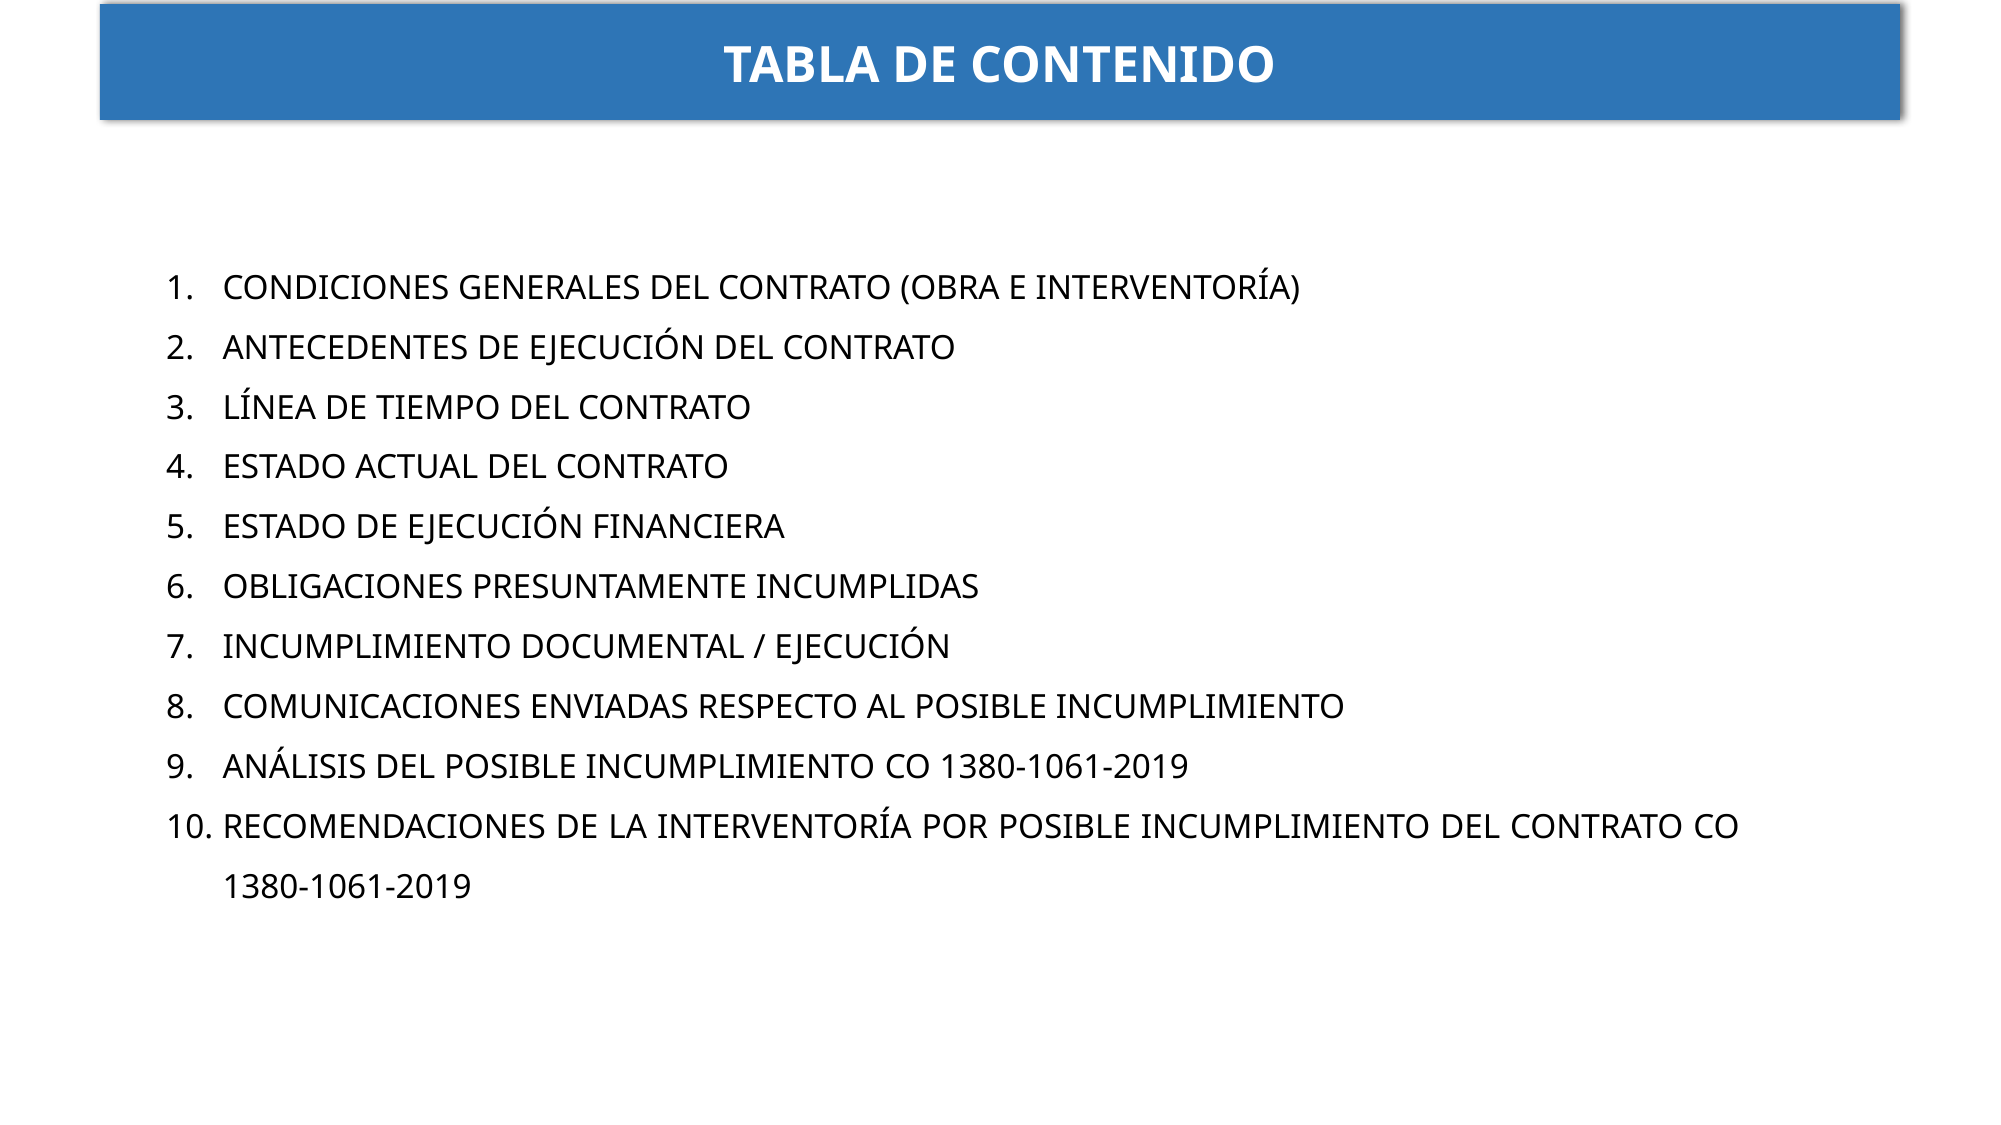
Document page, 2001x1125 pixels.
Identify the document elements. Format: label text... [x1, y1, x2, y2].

text_box CONDICIONES GENERALES DEL CONTRATO (OBRA E INTERVENTORÍA) ANTECEDENTES DE EJECUCIÓN DEL CONTRATO LÍNEA DE TIEMPO DEL CONTRATO ESTADO ACTUAL DEL CONTRATO ESTADO DE EJECUCIÓN FINANCIERA OBLIGACIONES PRESUNTAMENTE INCUMPLIDAS INCUMPLIMIENTO DOCUMENTAL / EJECUCIÓN COMUNICACIONES ENVIADAS RESPECTO AL POSIBLE INCUMPLIMIENTO ANÁLISIS DEL POSIBLE INCUMPLIMIENTO CO 1380-1061-2019 RECOMENDACIONES DE LA INTERVENTORÍA POR POSIBLE INCUMPLIMIENTO DEL CONTRATO CO 1380-1061-2019 [151, 238, 1757, 948]
text_box TABLA DE CONTENIDO [99, 4, 1900, 120]
